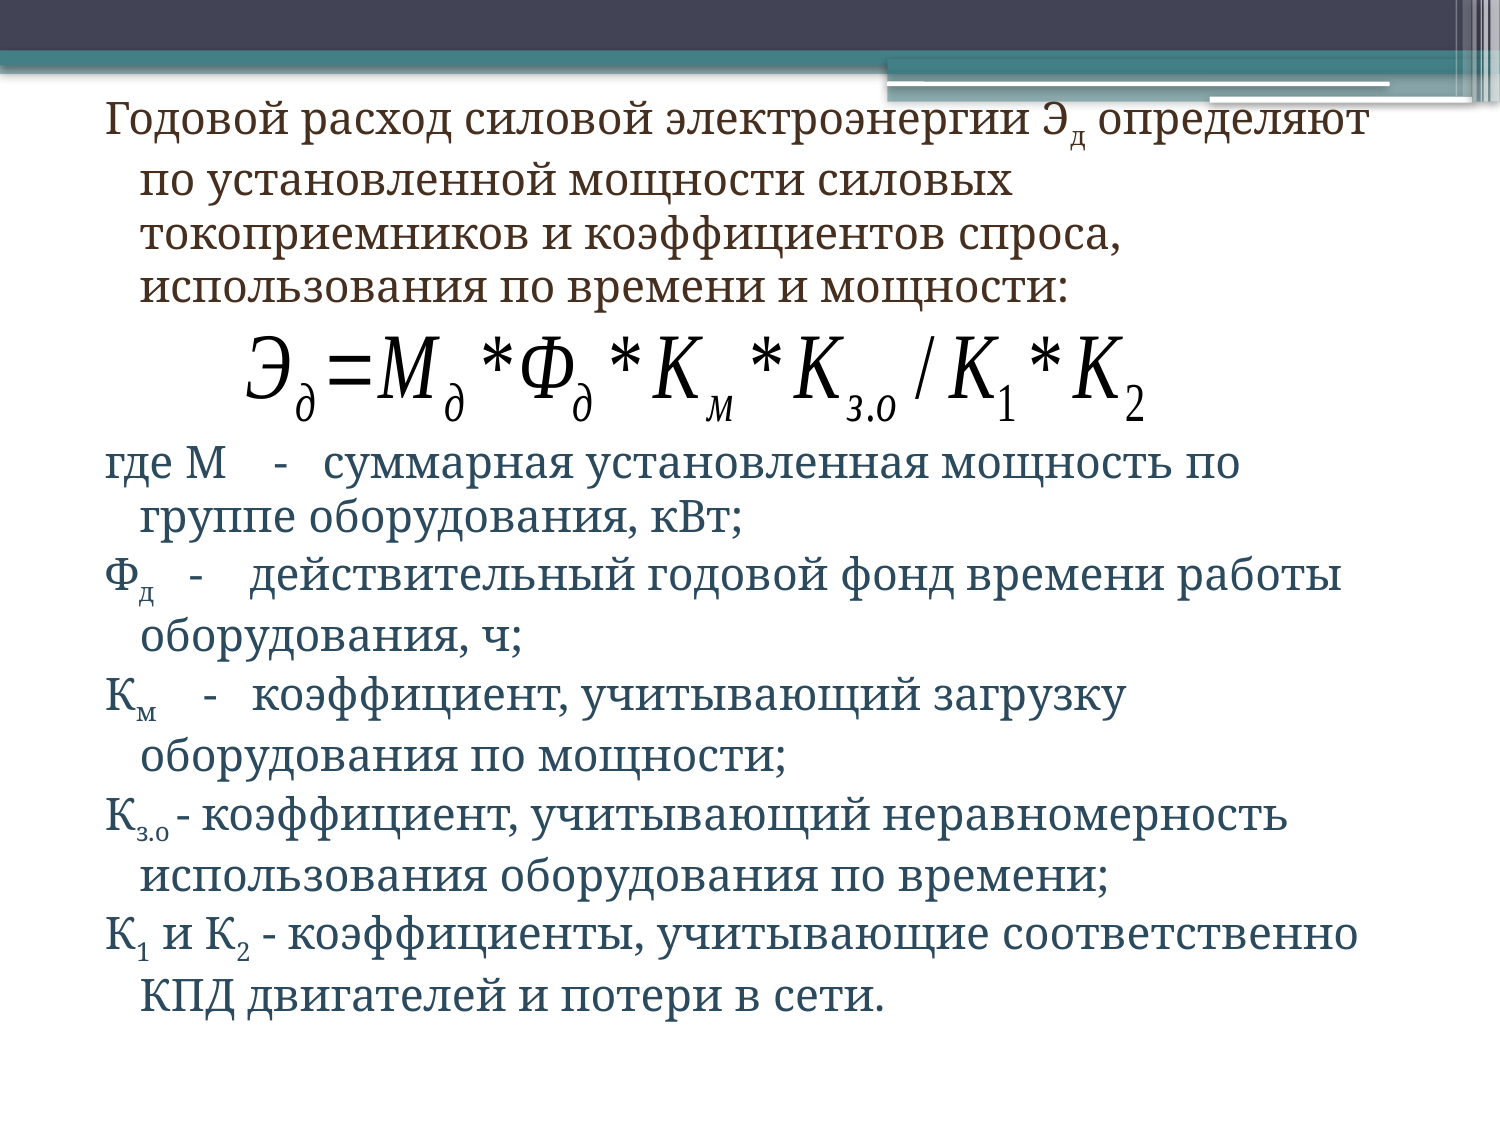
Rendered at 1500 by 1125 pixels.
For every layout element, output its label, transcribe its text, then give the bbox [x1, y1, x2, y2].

list Годовой расход силовой электроэнергии Эд определяют по установленной мощности силовых токоприемников и коэффициентов спроса, использования по времени и мощности: где М - суммарная установленная мощность по группе оборудования, кВт; Фд - действительный годовой фонд времени работы оборудования, ч; Км - коэффициент, учитывающий загрузку оборудования по мощности; Кз.о - коэффициент, учитывающий неравномерность использования оборудования по времени; К1 и К2 - коэффициенты, учитывающие соответственно КПД двигателей и потери в сети. [75, 82, 1425, 1035]
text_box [234, 304, 1161, 446]
